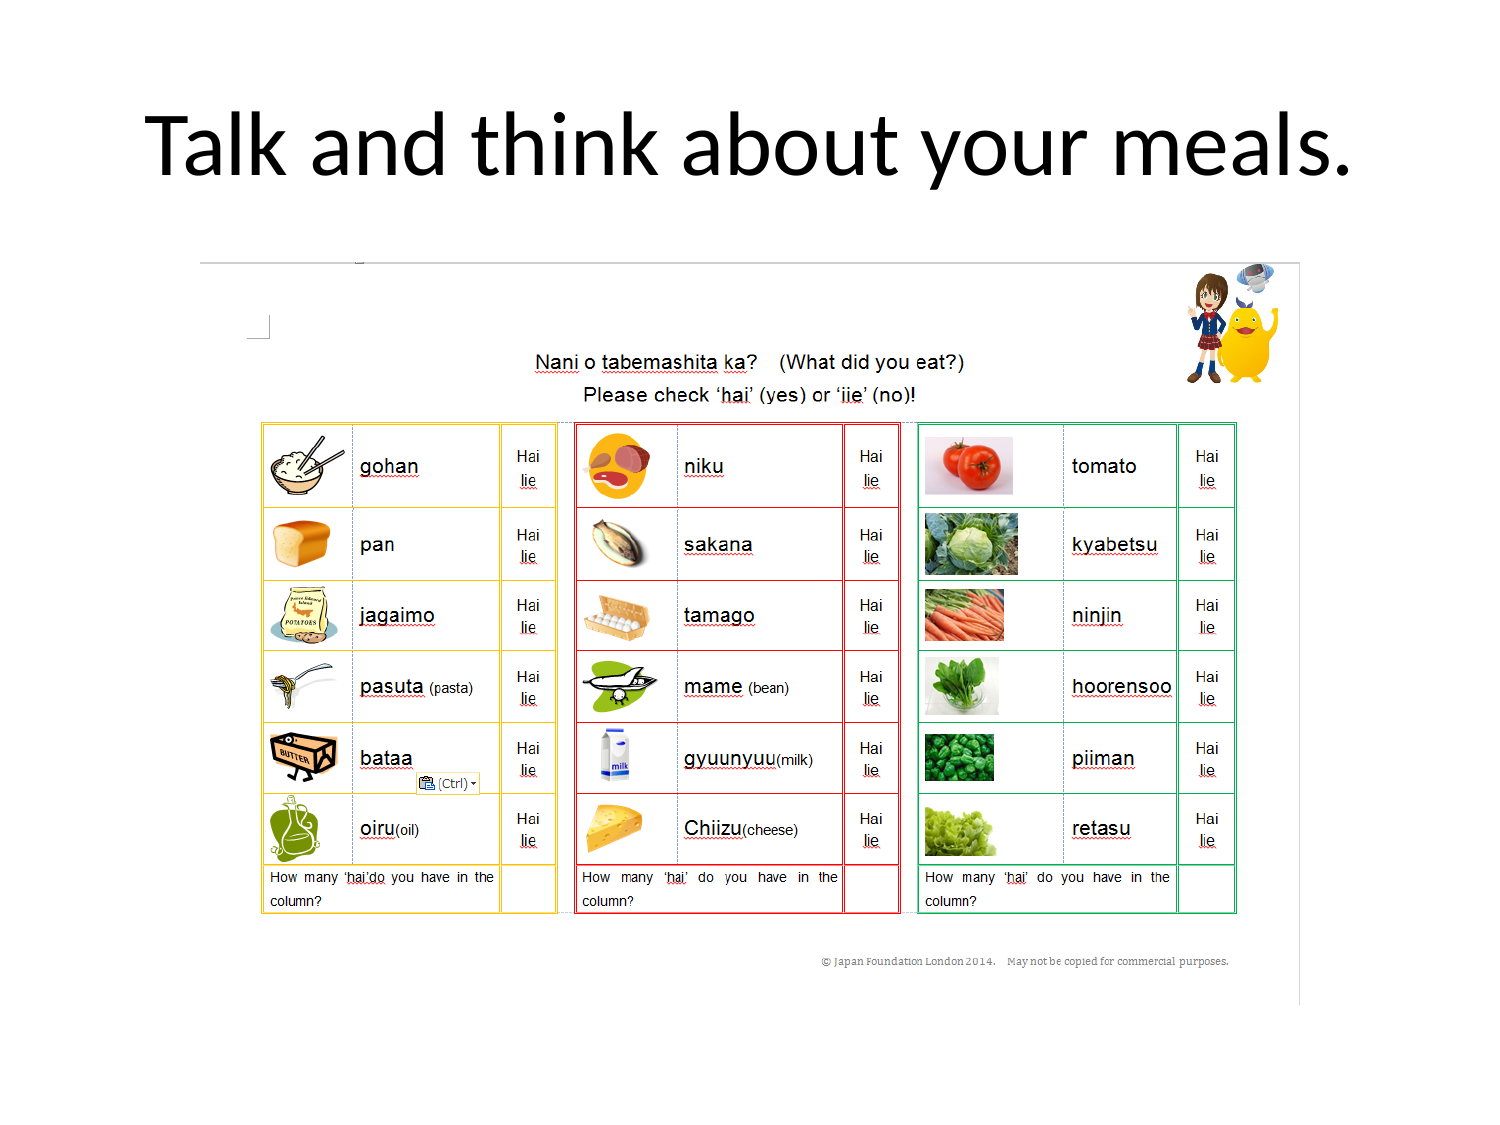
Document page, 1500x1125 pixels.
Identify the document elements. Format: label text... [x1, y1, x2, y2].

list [200, 262, 1300, 1006]
title Talk and think about your meals. [75, 45, 1425, 233]
